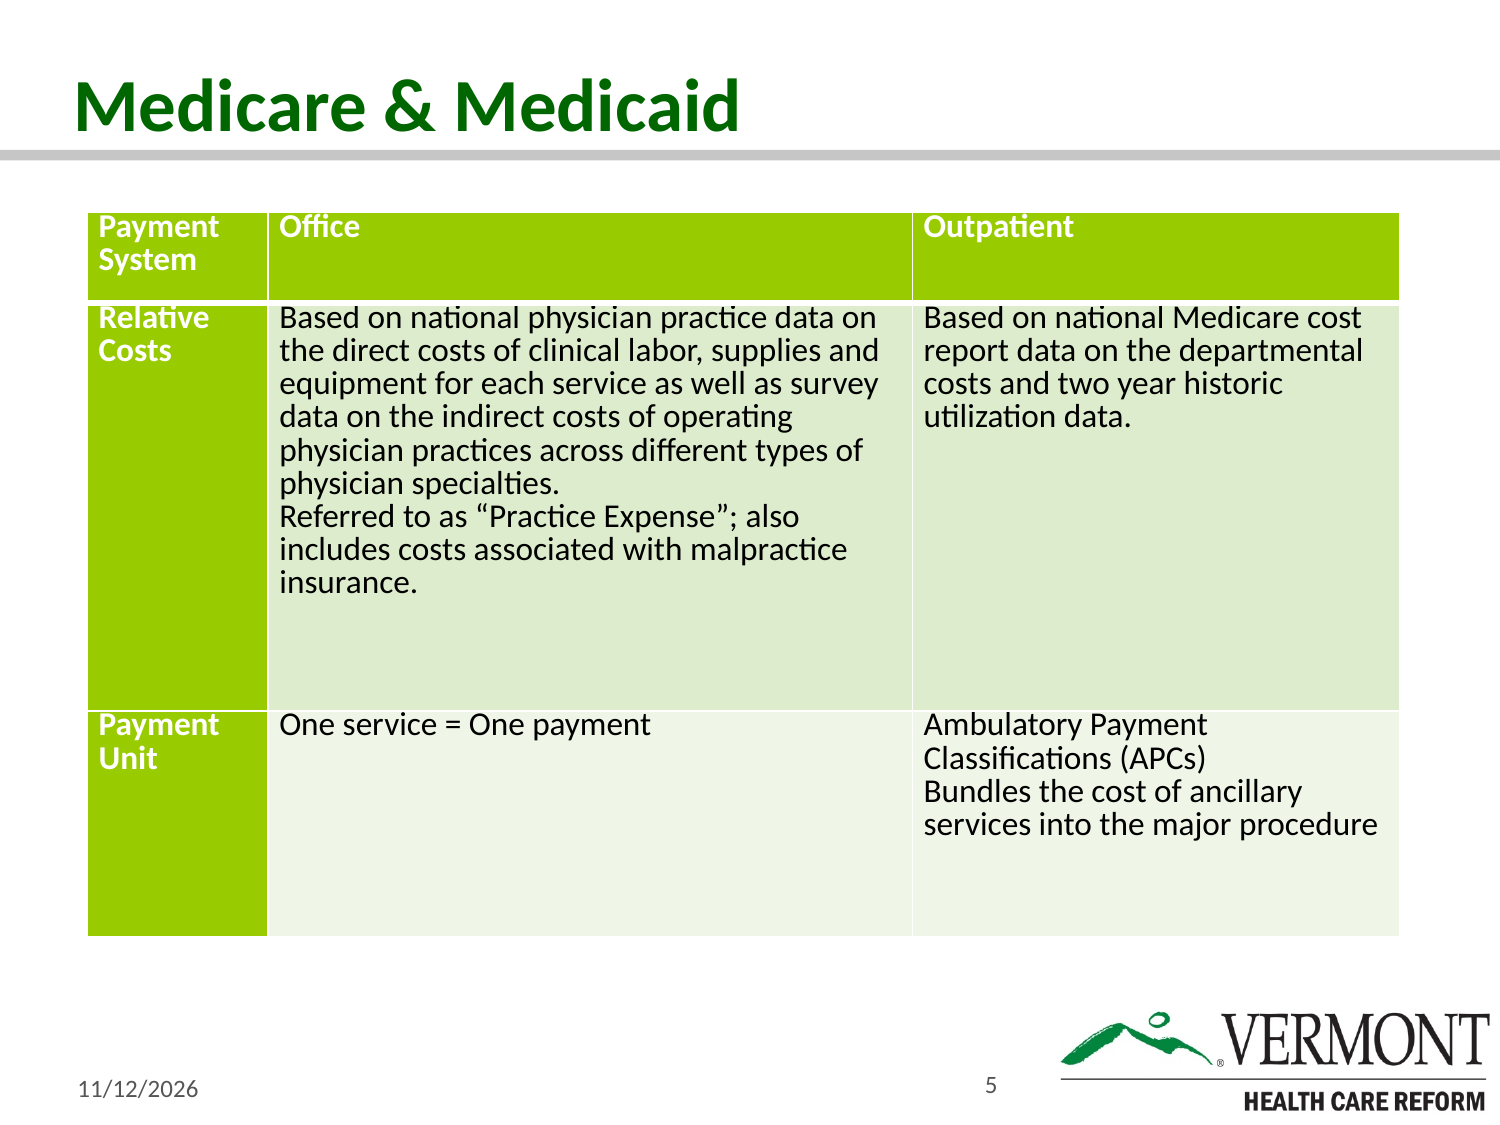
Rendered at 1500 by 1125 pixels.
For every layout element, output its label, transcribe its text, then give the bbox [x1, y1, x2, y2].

table_header Payment System [88, 213, 267, 300]
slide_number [62, 1055, 413, 1120]
table_header Outpatient [913, 213, 1399, 300]
table_cell Payment Unit [88, 712, 267, 936]
table_cell Based on national physician practice data on the direct costs of clinical labor, supplies and equipment for each service as well as survey data on the indirect costs of operating physician practices across different types of physician specialties. Referred to as “Practice Expense”; also includes costs associated with malpractice insurance. [269, 306, 912, 710]
table_cell One service = One payment [269, 712, 912, 936]
table_cell Relative Costs [88, 306, 267, 710]
slide_number 5 [950, 1060, 1013, 1113]
title Medicare & Medicaid [58, 4, 1409, 155]
table_header Office [269, 213, 912, 300]
table_cell Based on national Medicare cost report data on the departmental costs and two year historic utilization data. [913, 306, 1399, 710]
picture [1050, 998, 1500, 1124]
table_cell Ambulatory Payment Classifications (APCs) Bundles the cost of ancillary services into the major procedure [913, 712, 1399, 936]
